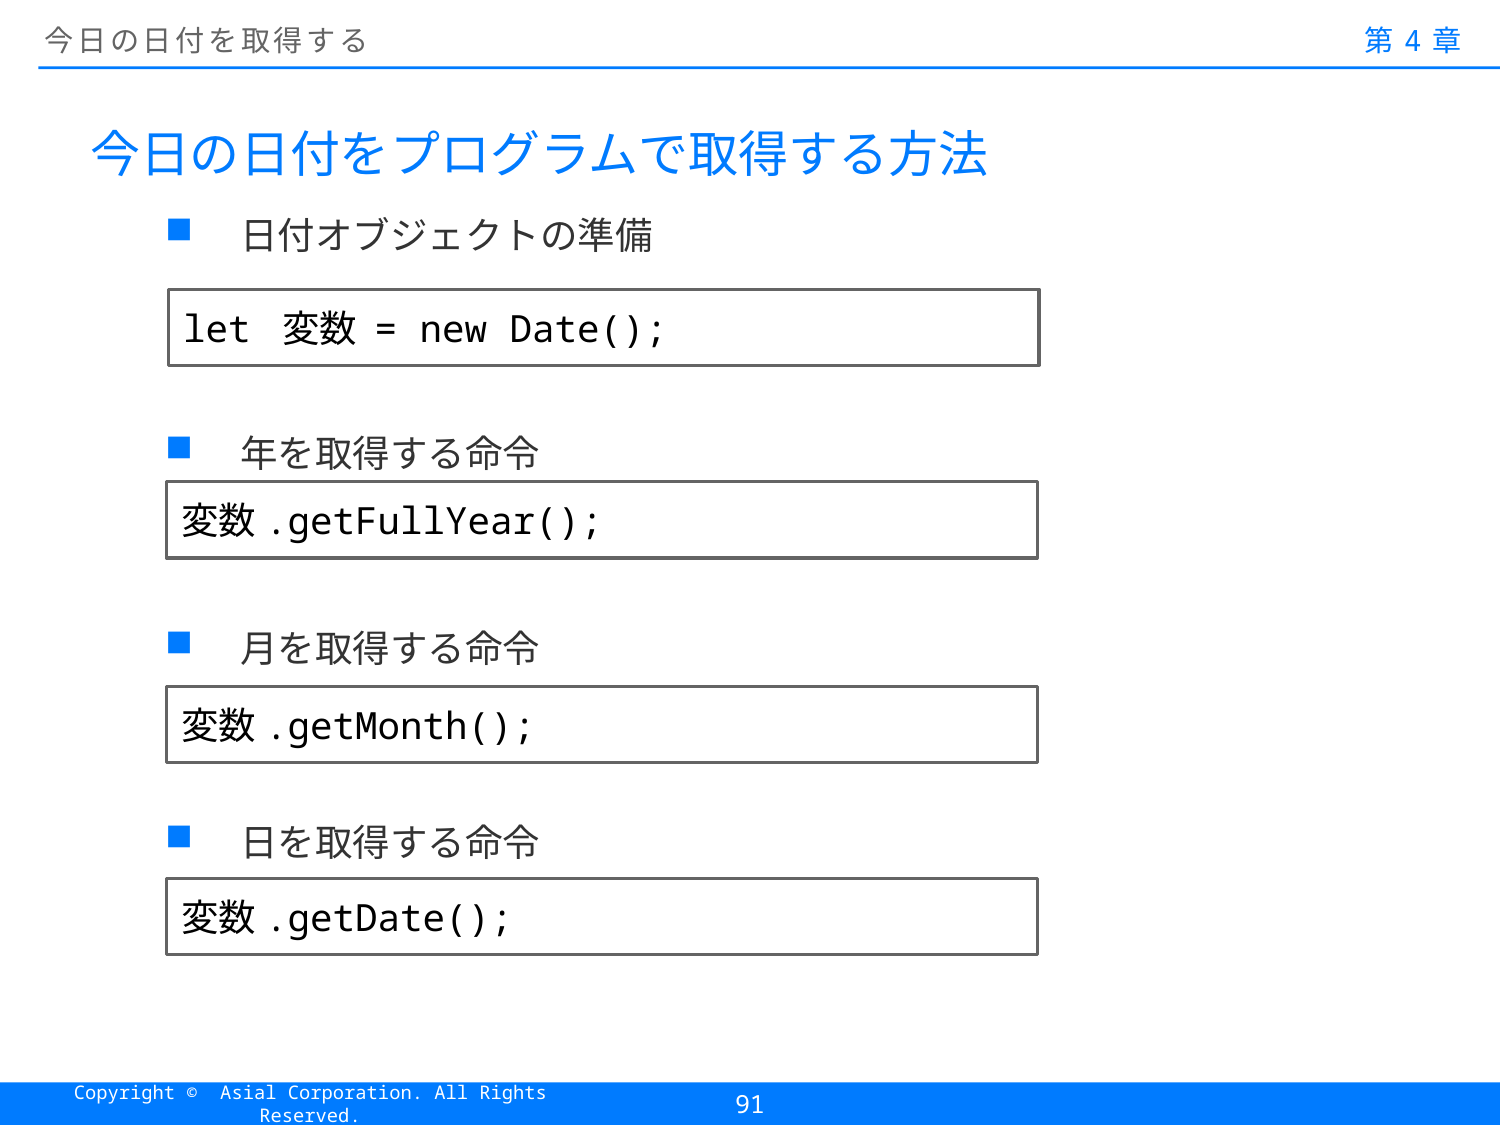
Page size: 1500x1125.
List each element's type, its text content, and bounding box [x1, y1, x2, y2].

title 今日の日付を取得する [29, 7, 702, 72]
slide_number 91 [581, 1075, 919, 1125]
text_box let 変数 = new Date(); [166, 287, 1041, 367]
list 今日の日付をプログラムで取得する方法 日付オブジェクトの準備 年を取得する命令 月を取得する命令 日を取得する命令 [75, 84, 1425, 988]
list 第4章 [702, 7, 1477, 72]
text_box 変数.getDate(); [164, 876, 1039, 957]
text_box 変数.getMonth(); [164, 684, 1039, 764]
text_box 変数.getFullYear(); [164, 480, 1039, 560]
